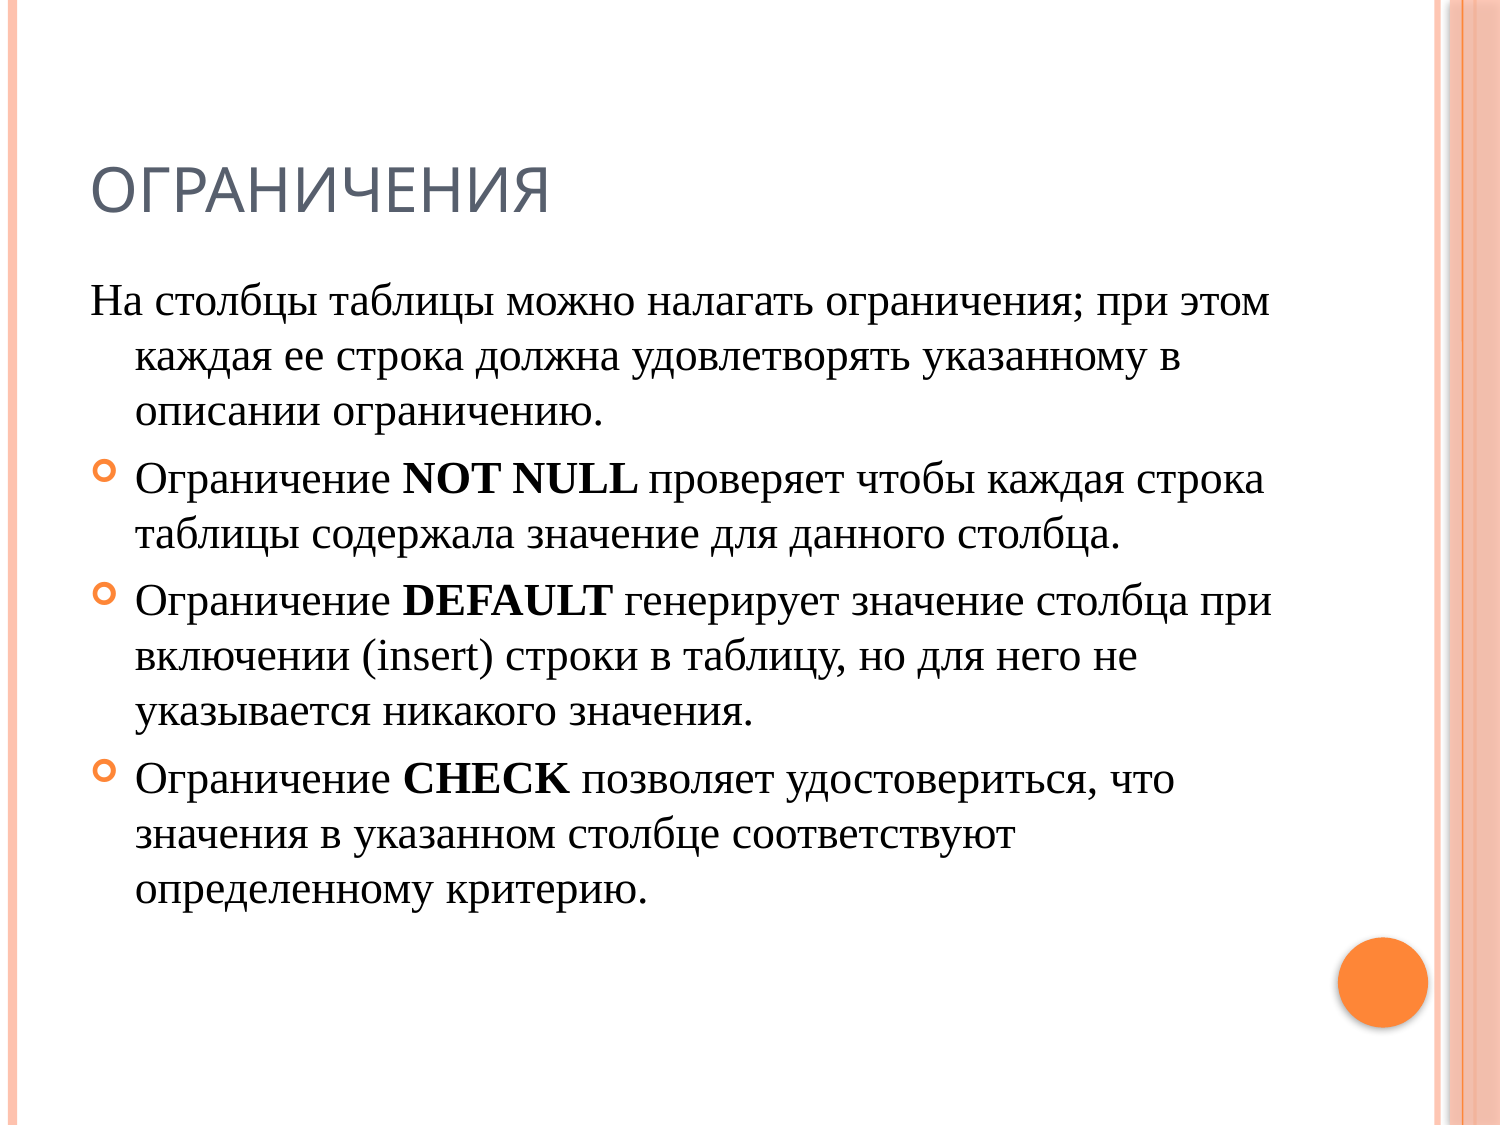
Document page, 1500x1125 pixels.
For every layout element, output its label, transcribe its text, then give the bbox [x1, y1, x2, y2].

title Ограничения [75, 45, 1300, 233]
list На столбцы таблицы можно налагать ограничения; при этом каждая ее строка должна удовлетворять указанному в описании ограничению. Ограничение NOT NULL проверяет чтобы каждая строка таблицы содержала значение для данного столбца. Ограничение DEFAULT генерирует значение столбца при включении (insert) строки в таблицу, но для него не указывается никакого значения. Ограничение CHECK позволяет удостовериться, что значения в указанном столбце соответствуют определенному критерию. [75, 262, 1300, 1062]
